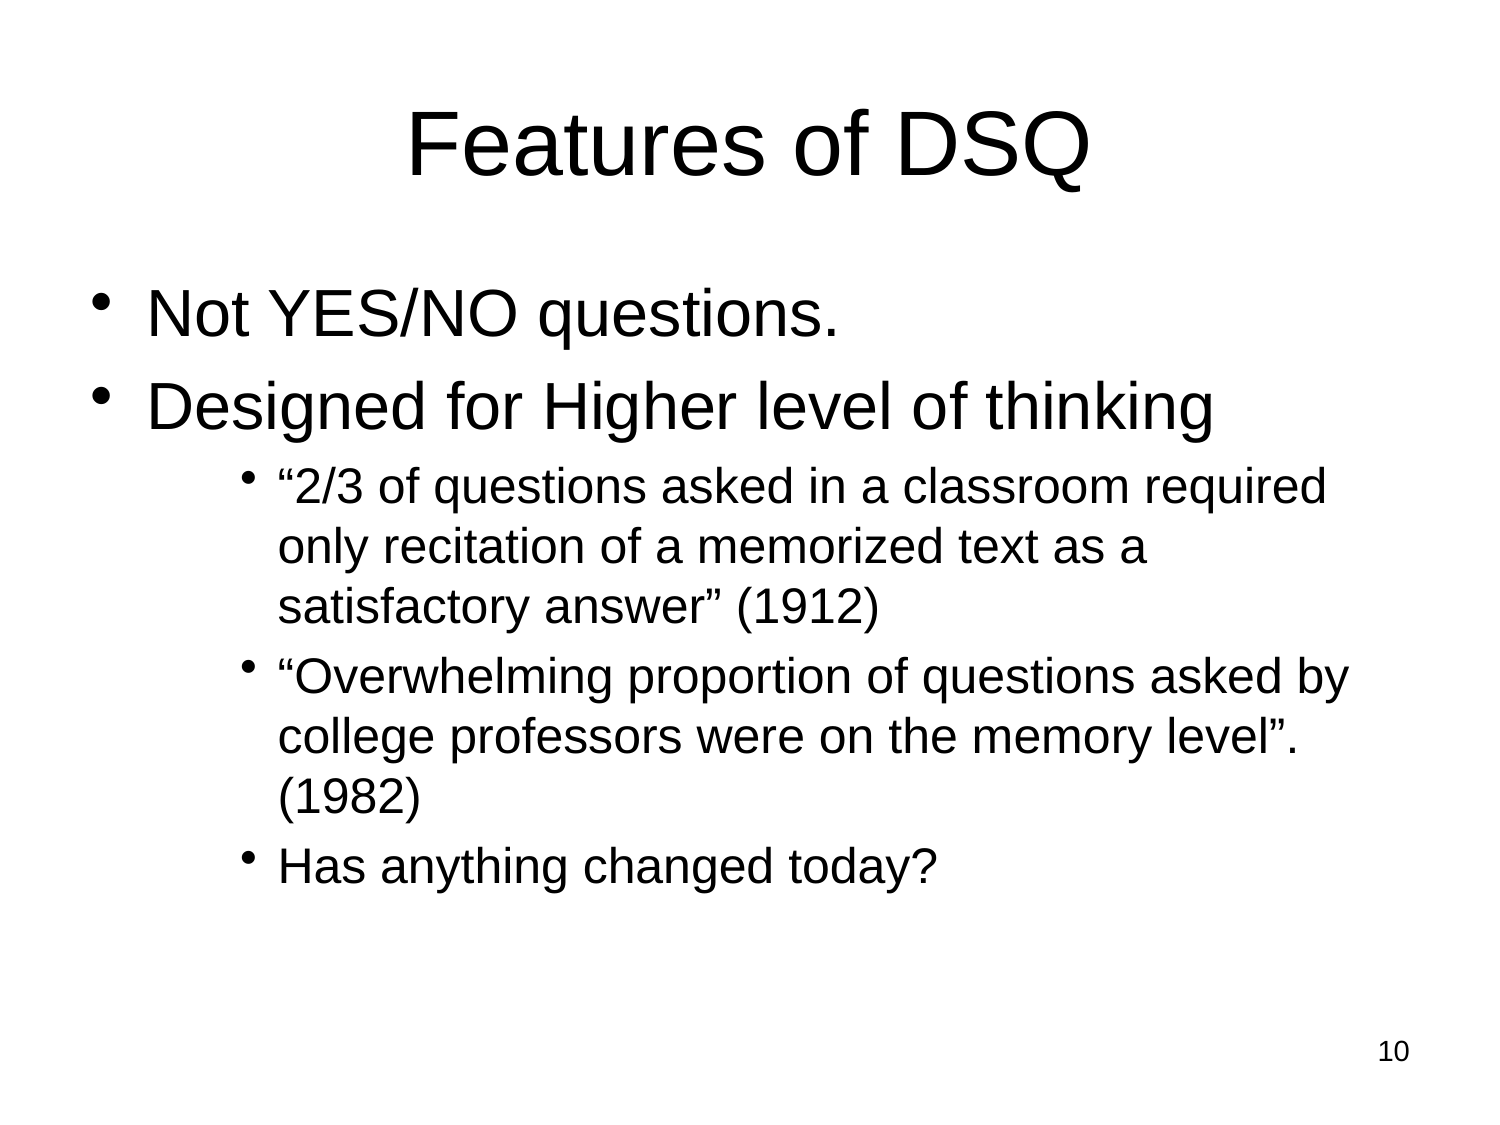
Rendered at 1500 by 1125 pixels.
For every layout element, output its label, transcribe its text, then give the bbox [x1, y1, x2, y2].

list Not YES/NO questions. Designed for Higher level of thinking “2/3 of questions asked in a classroom required only recitation of a memorized text as a satisfactory answer” (1912) “Overwhelming proportion of questions asked by college professors were on the memory level”. (1982) Has anything changed today? [74, 262, 1426, 1006]
title Features of DSQ [74, 44, 1426, 233]
slide_number 10 [1074, 1024, 1426, 1103]
